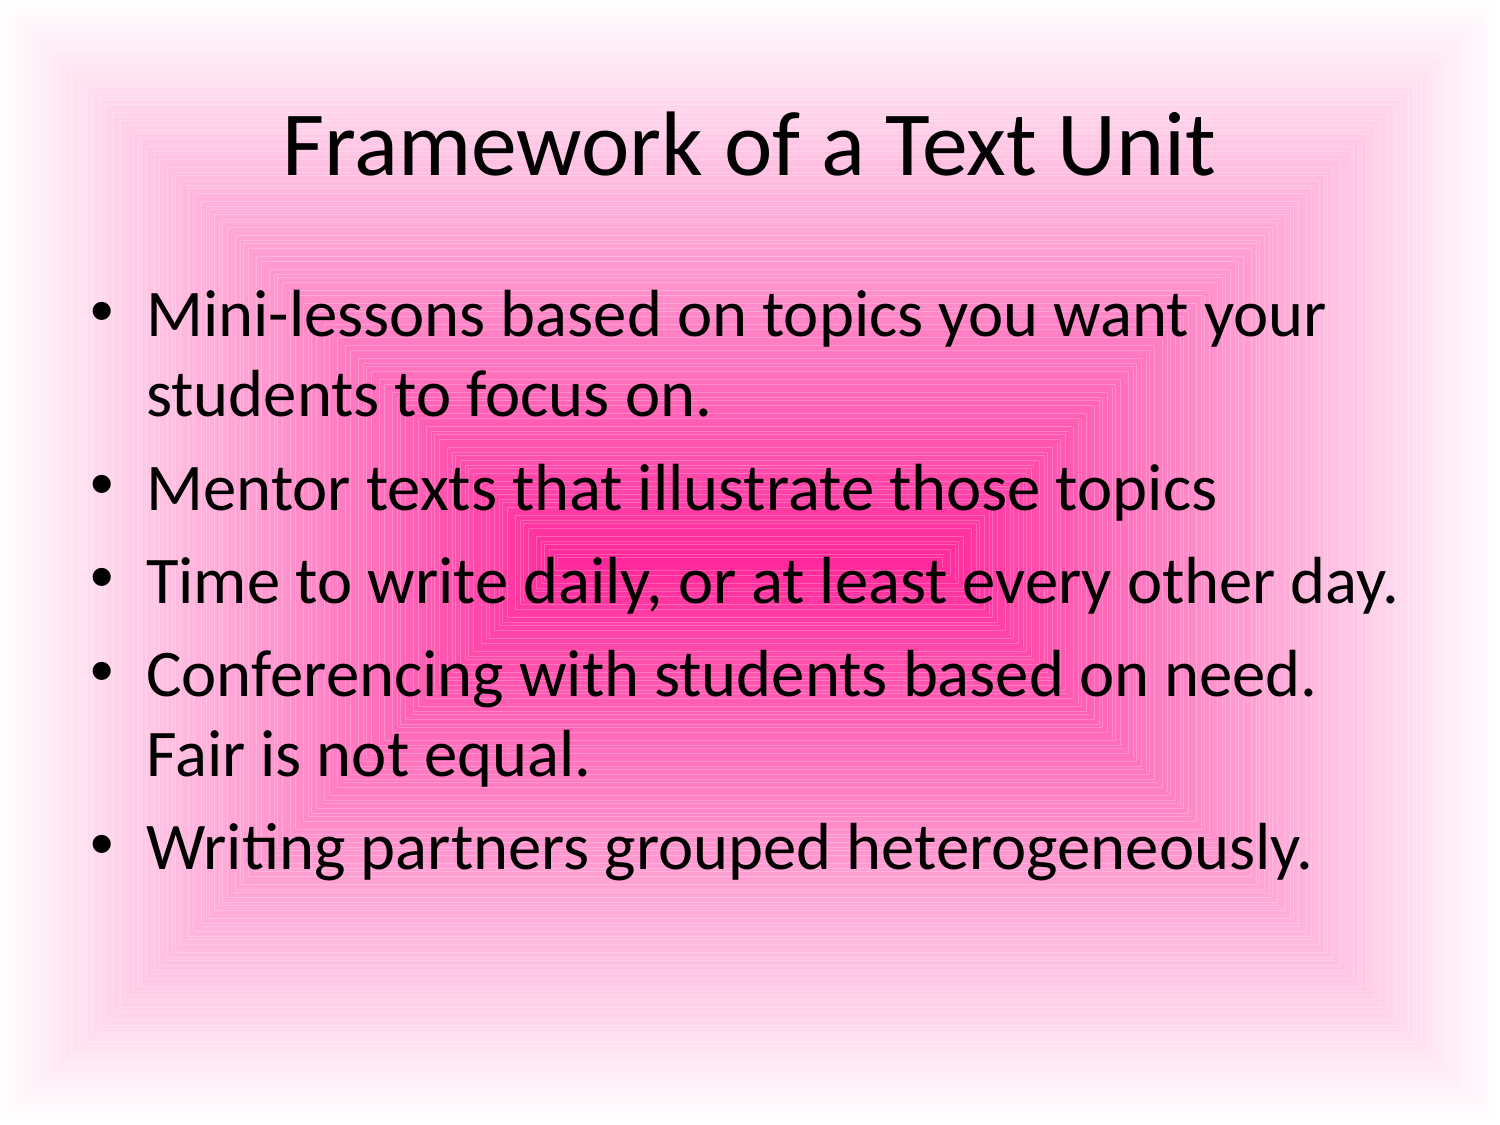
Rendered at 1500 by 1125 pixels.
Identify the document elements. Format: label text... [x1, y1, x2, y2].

list Mini-lessons based on topics you want your students to focus on. Mentor texts that illustrate those topics Time to write daily, or at least every other day. Conferencing with students based on need. Fair is not equal. Writing partners grouped heterogeneously. [75, 262, 1425, 1005]
title Framework of a Text Unit [75, 45, 1425, 233]
